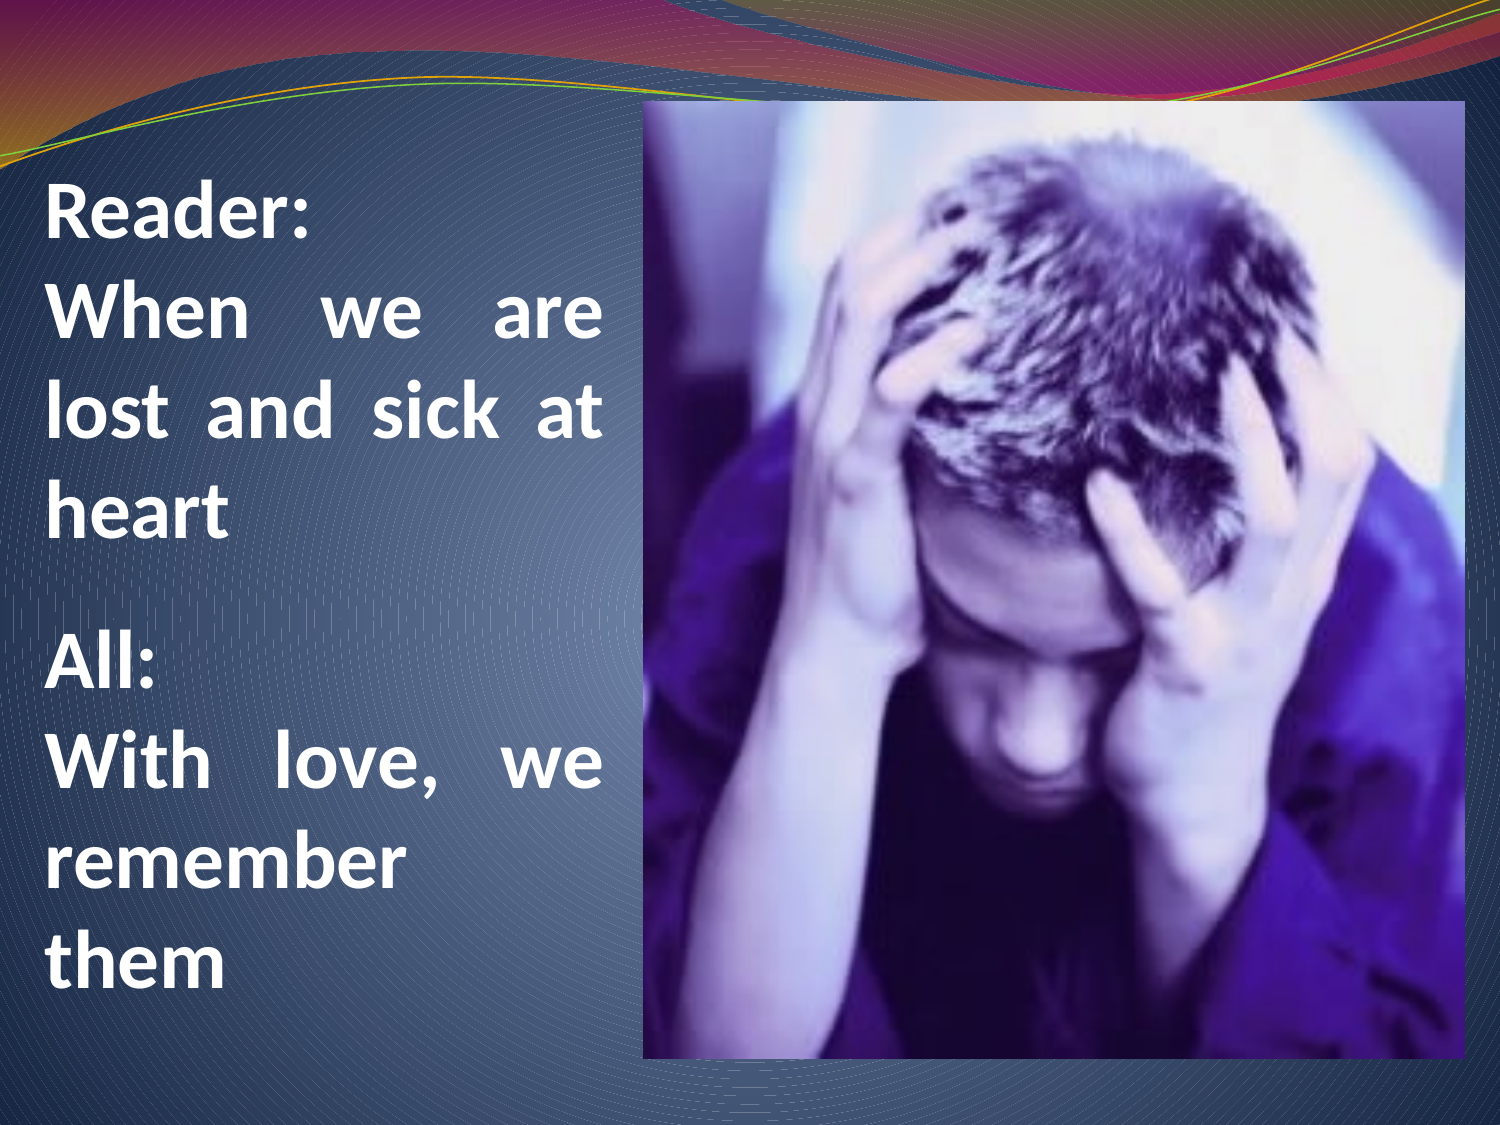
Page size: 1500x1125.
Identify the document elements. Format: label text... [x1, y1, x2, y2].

picture [643, 101, 1465, 1060]
text_box Reader: When we are lost and sick at heart All: With love, we remember them [29, 147, 621, 1013]
